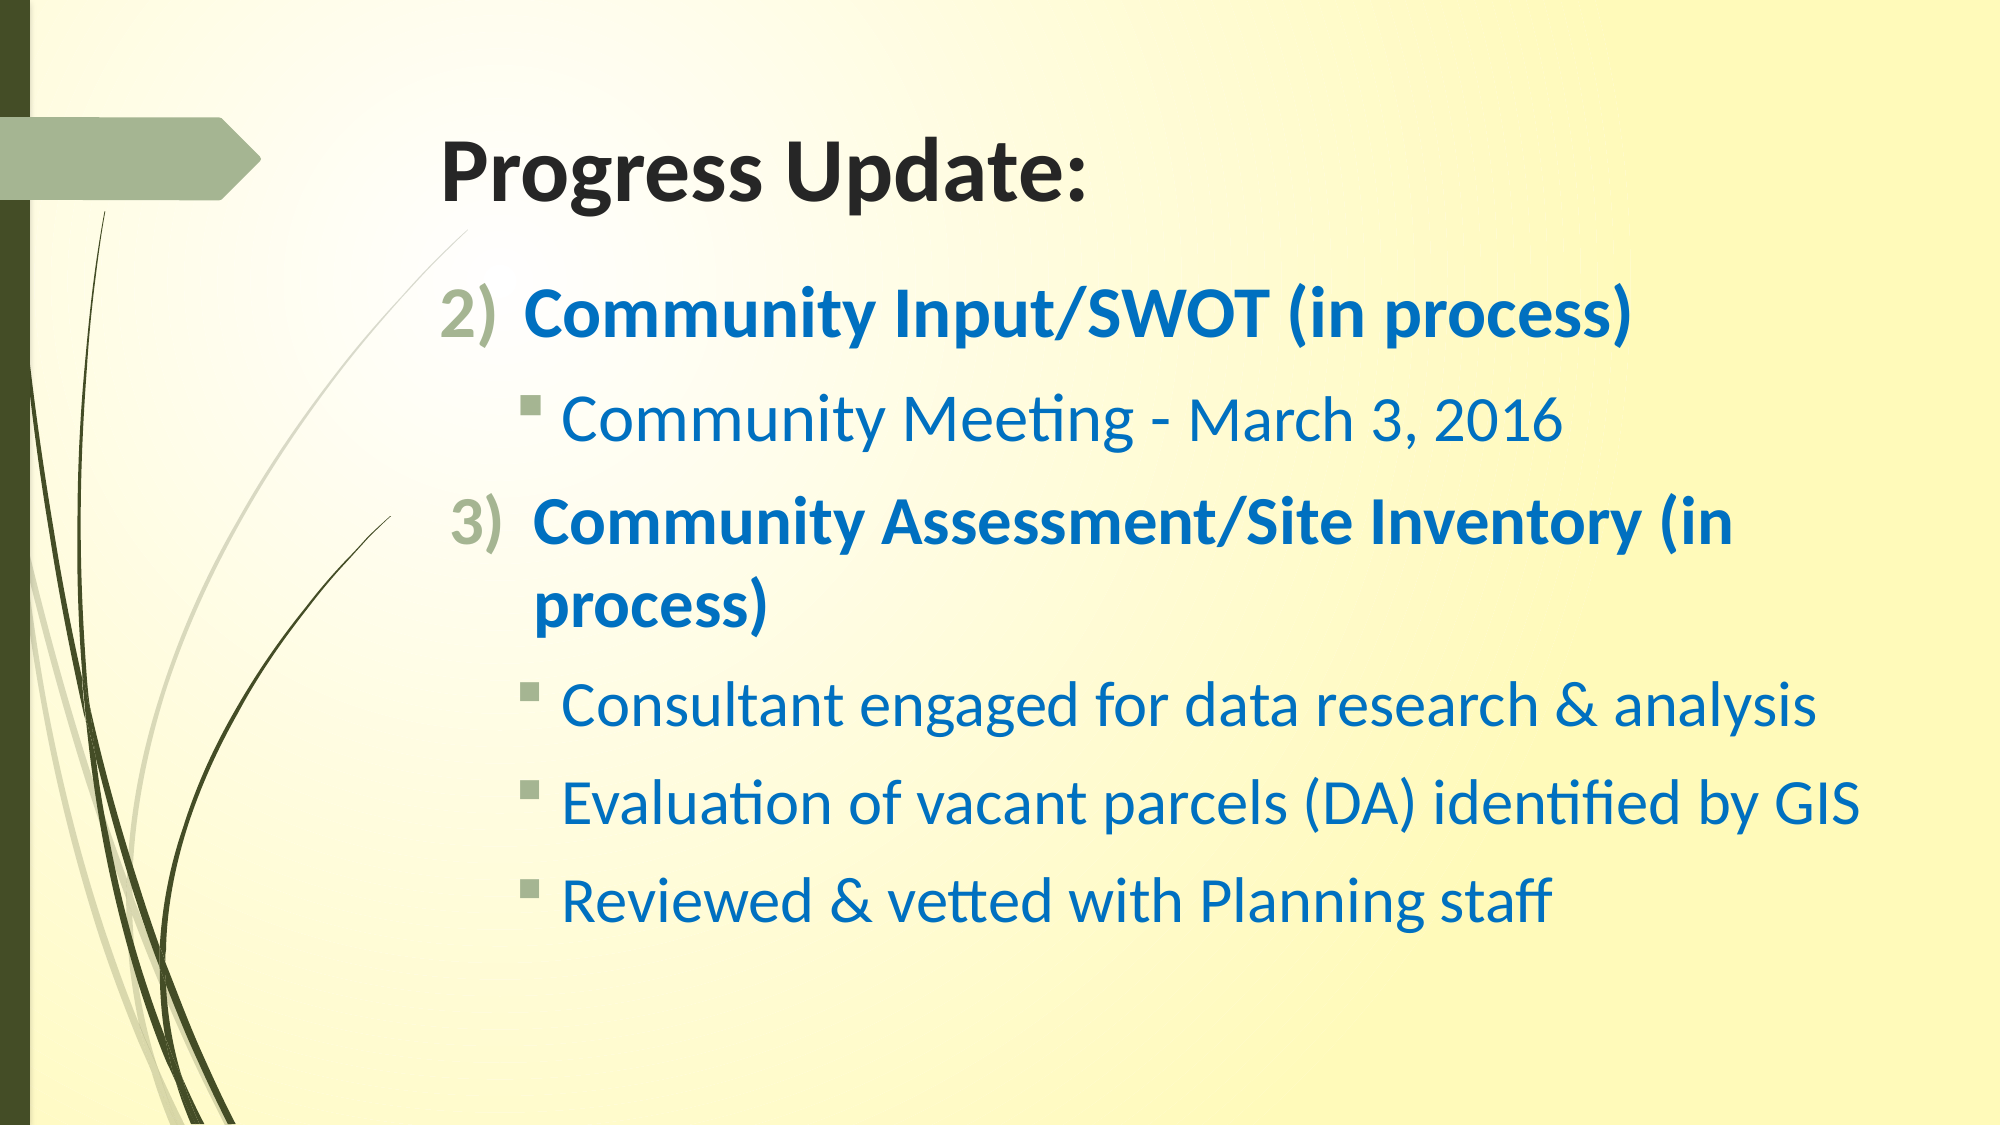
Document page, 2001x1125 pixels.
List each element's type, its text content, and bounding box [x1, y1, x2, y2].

list Community Input/SWOT (in process) Community Meeting - March 3, 2016 Community Assessment/Site Inventory (in process) Consultant engaged for data research & analysis Evaluation of vacant parcels (DA) identified by GIS Reviewed & vetted with Planning staff [424, 256, 1888, 1054]
title Progress Update: [425, 102, 1888, 244]
